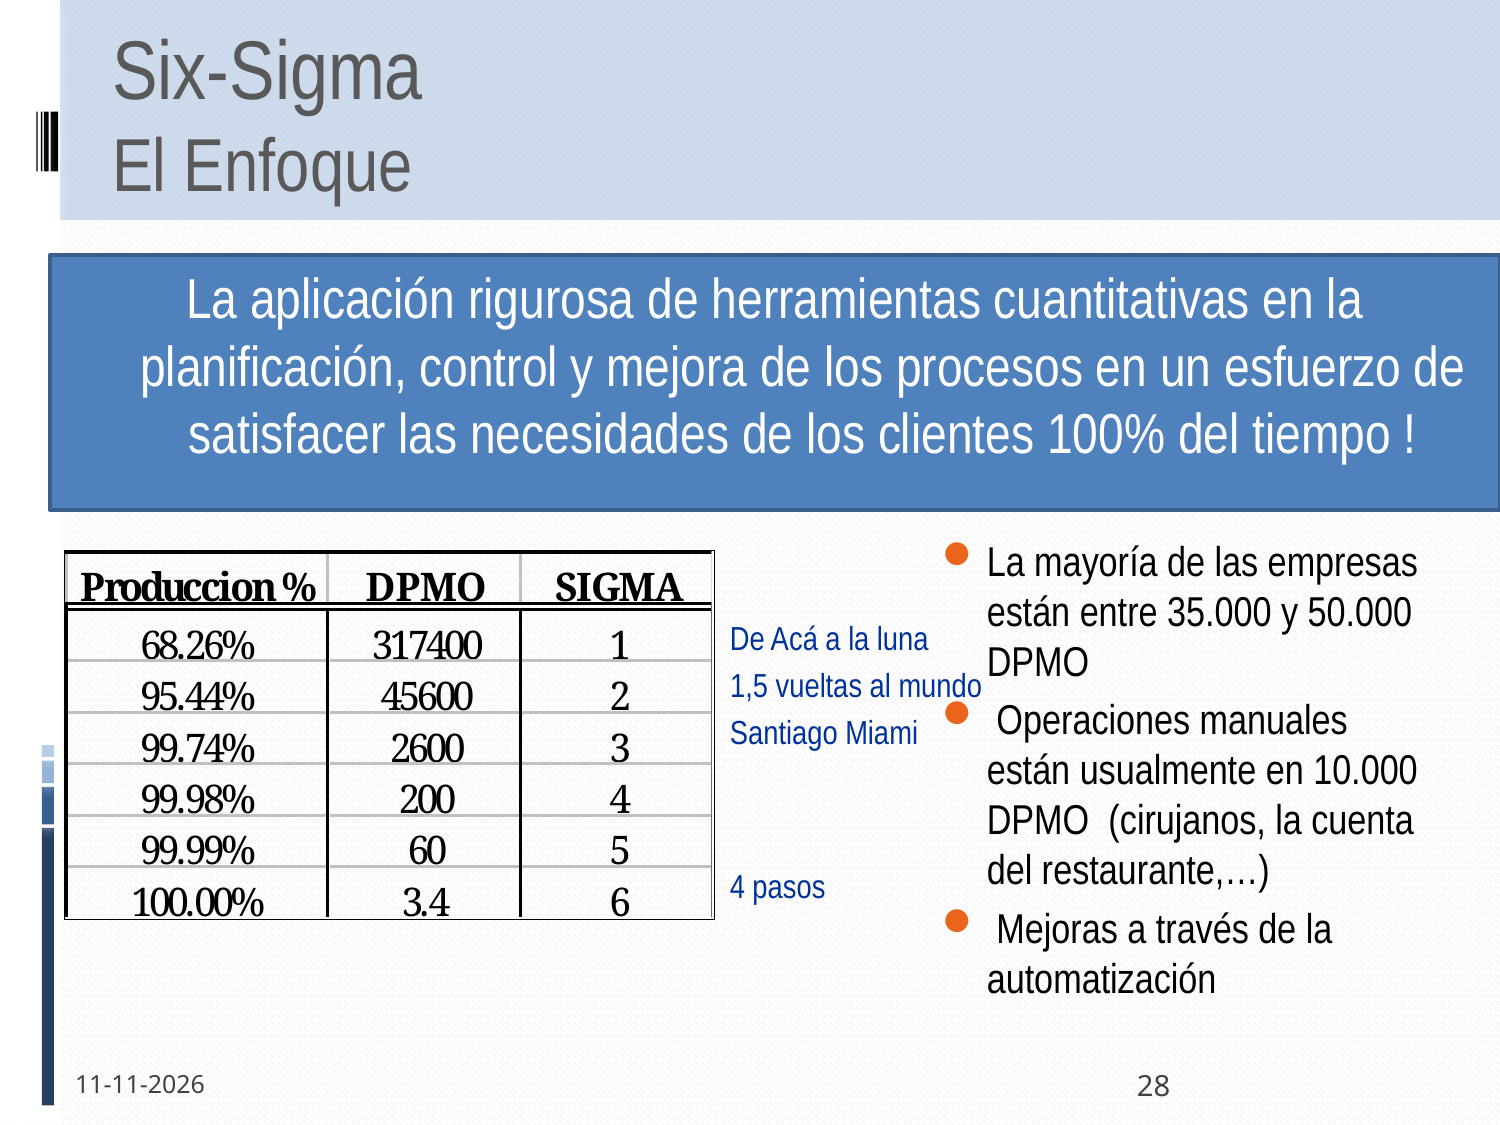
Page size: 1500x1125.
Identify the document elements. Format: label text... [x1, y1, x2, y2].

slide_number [75, 1042, 243, 1103]
slide_number 28 [1045, 1046, 1171, 1107]
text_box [64, 550, 715, 920]
text_box De Acá a la luna [720, 609, 945, 656]
text_box 1,5 vueltas al mundo [720, 656, 998, 712]
text_box La aplicación rigurosa de herramientas cuantitativas en la planificación, control y mejora de los procesos en un esfuerzo de satisfacer las necesidades de los clientes 100% del tiempo ! [48, 253, 1500, 512]
text_box 4 pasos [720, 857, 841, 913]
text_box Santiago Miami [720, 704, 934, 759]
title Six-Sigma El Enfoque [111, 18, 1436, 207]
list La mayoría de las empresas están entre 35.000 y 50.000 DPMO Operaciones manuales están usualmente en 10.000 DPMO (cirujanos, la cuenta del restaurante,…) Mejoras a través de la automatización [926, 526, 1436, 1038]
